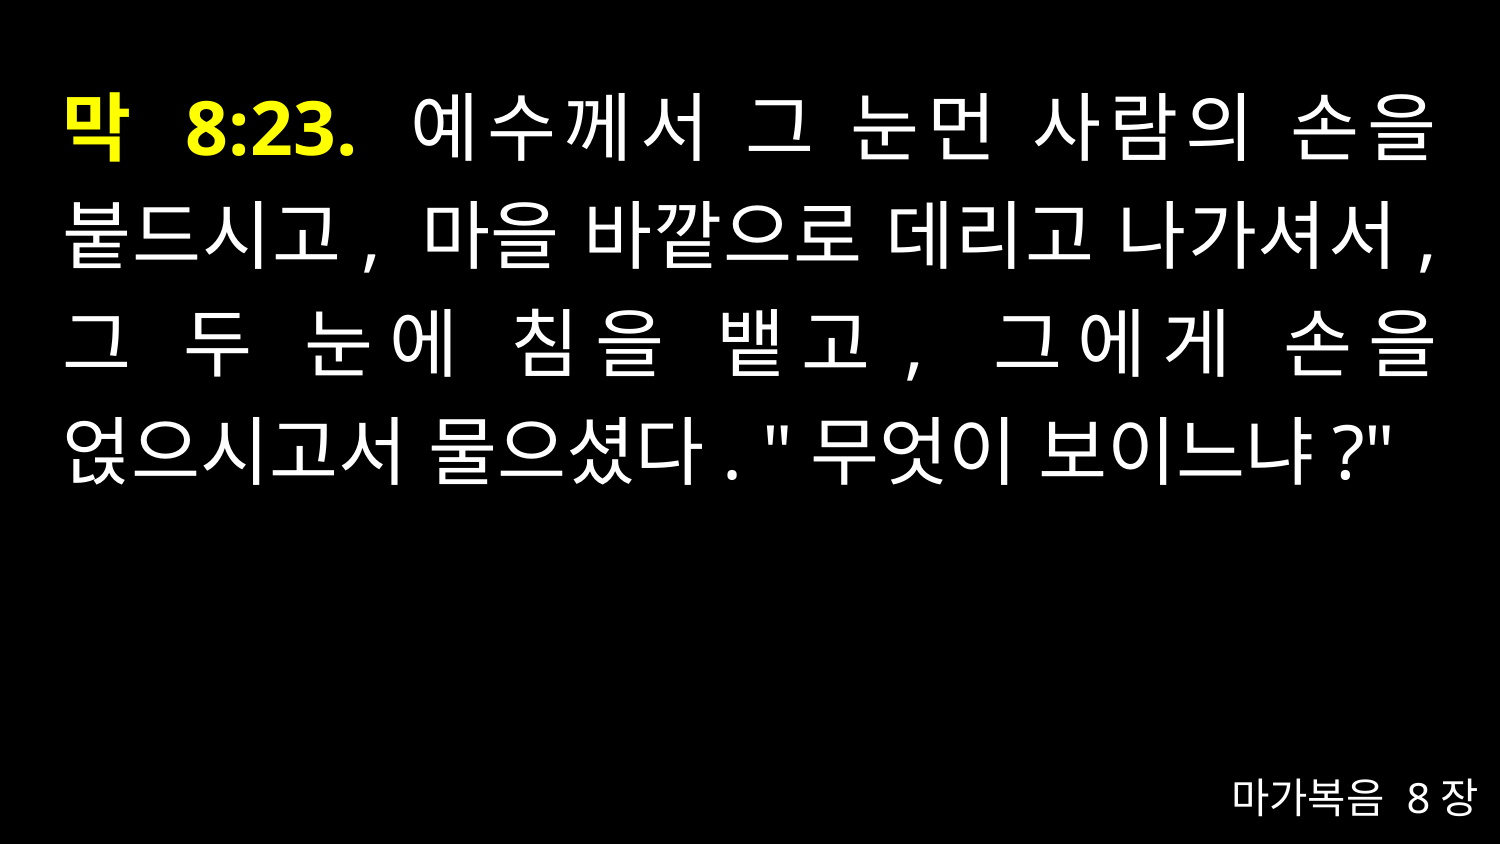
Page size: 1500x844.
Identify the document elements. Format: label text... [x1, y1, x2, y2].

title 막 8:23. 예수께서 그 눈먼 사람의 손을 붙드시고, 마을 바깥으로 데리고 나가셔서, 그 두 눈에 침을 뱉고, 그에게 손을 얹으시고서 물으셨다. "무엇이 보이느냐?" [0, 0, 1500, 844]
subtitle 마가복음 8장 [916, 770, 1500, 844]
